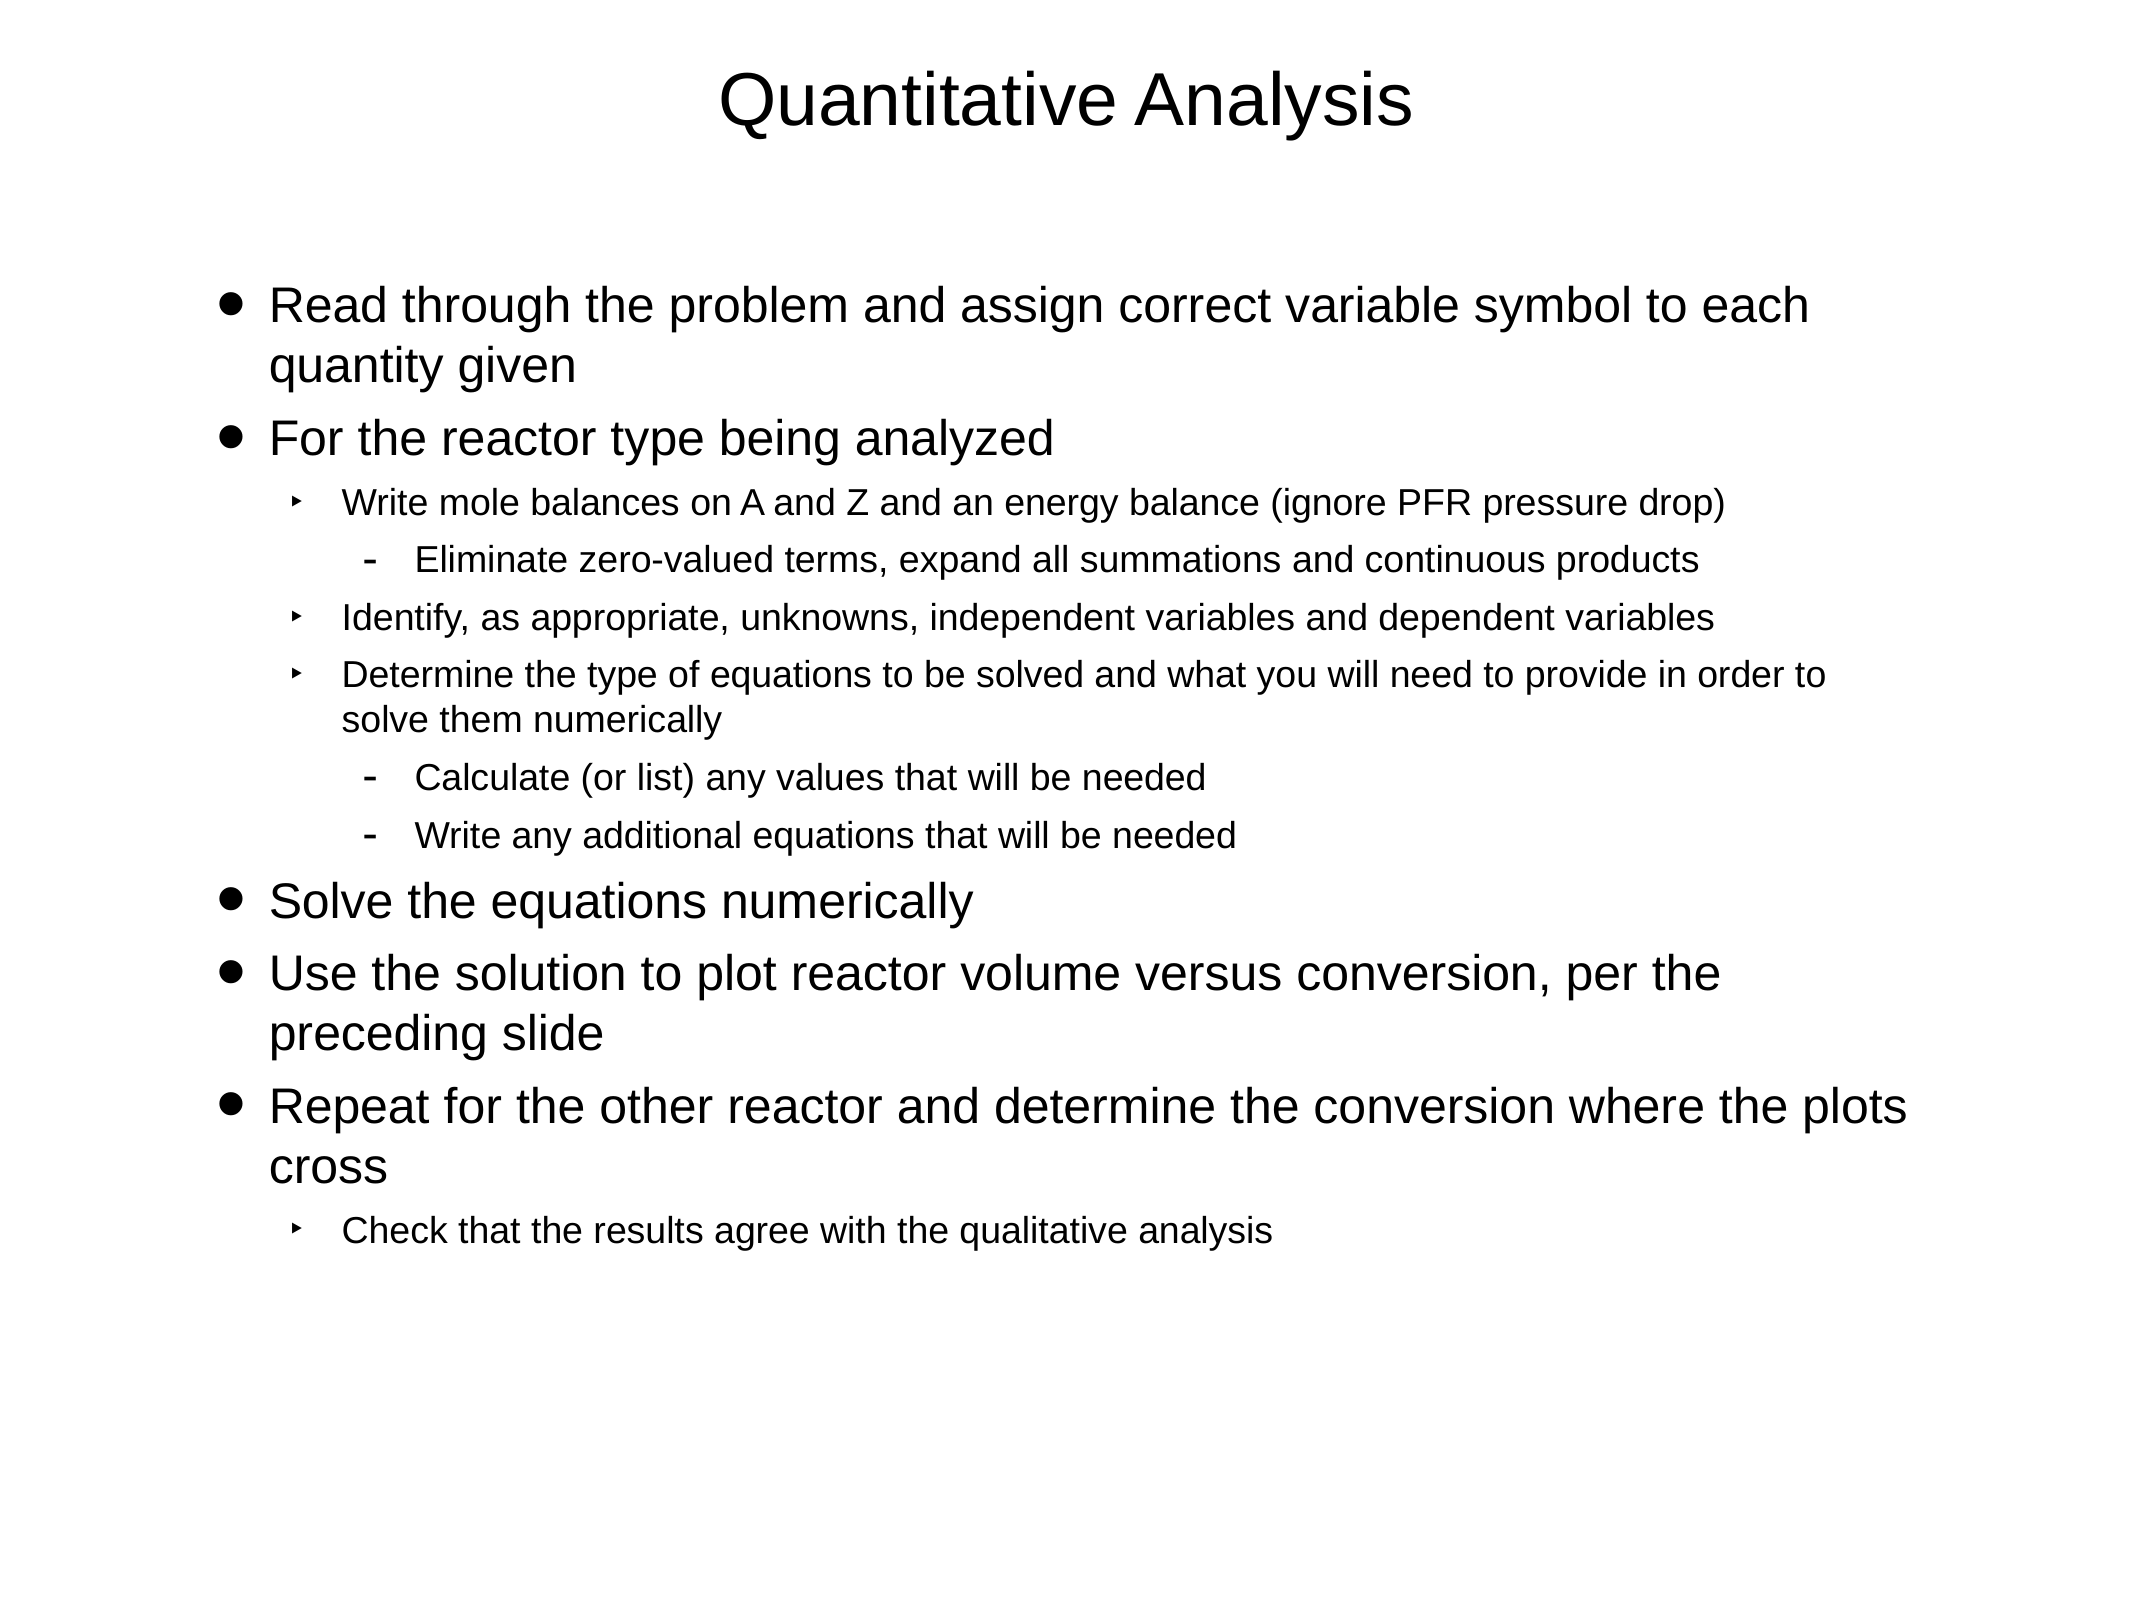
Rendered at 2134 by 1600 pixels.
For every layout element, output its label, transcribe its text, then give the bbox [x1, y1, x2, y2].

list Read through the problem and assign correct variable symbol to each quantity given For the reactor type being analyzed Write mole balances on A and Z and an energy balance (ignore PFR pressure drop) Eliminate zero-valued terms, expand all summations and continuous products Identify, as appropriate, unknowns, independent variables and dependent variables Determine the type of equations to be solved and what you will need to provide in order to solve them numerically Calculate (or list) any values that will be needed Write any additional equations that will be needed Solve the equations numerically Use the solution to plot reactor volume versus conversion, per the preceding slide Repeat for the other reactor and determine the conversion where the plots cross Check that the results agree with the qualitative analysis [208, 264, 1925, 1463]
title Quantitative Analysis [208, 41, 1925, 250]
